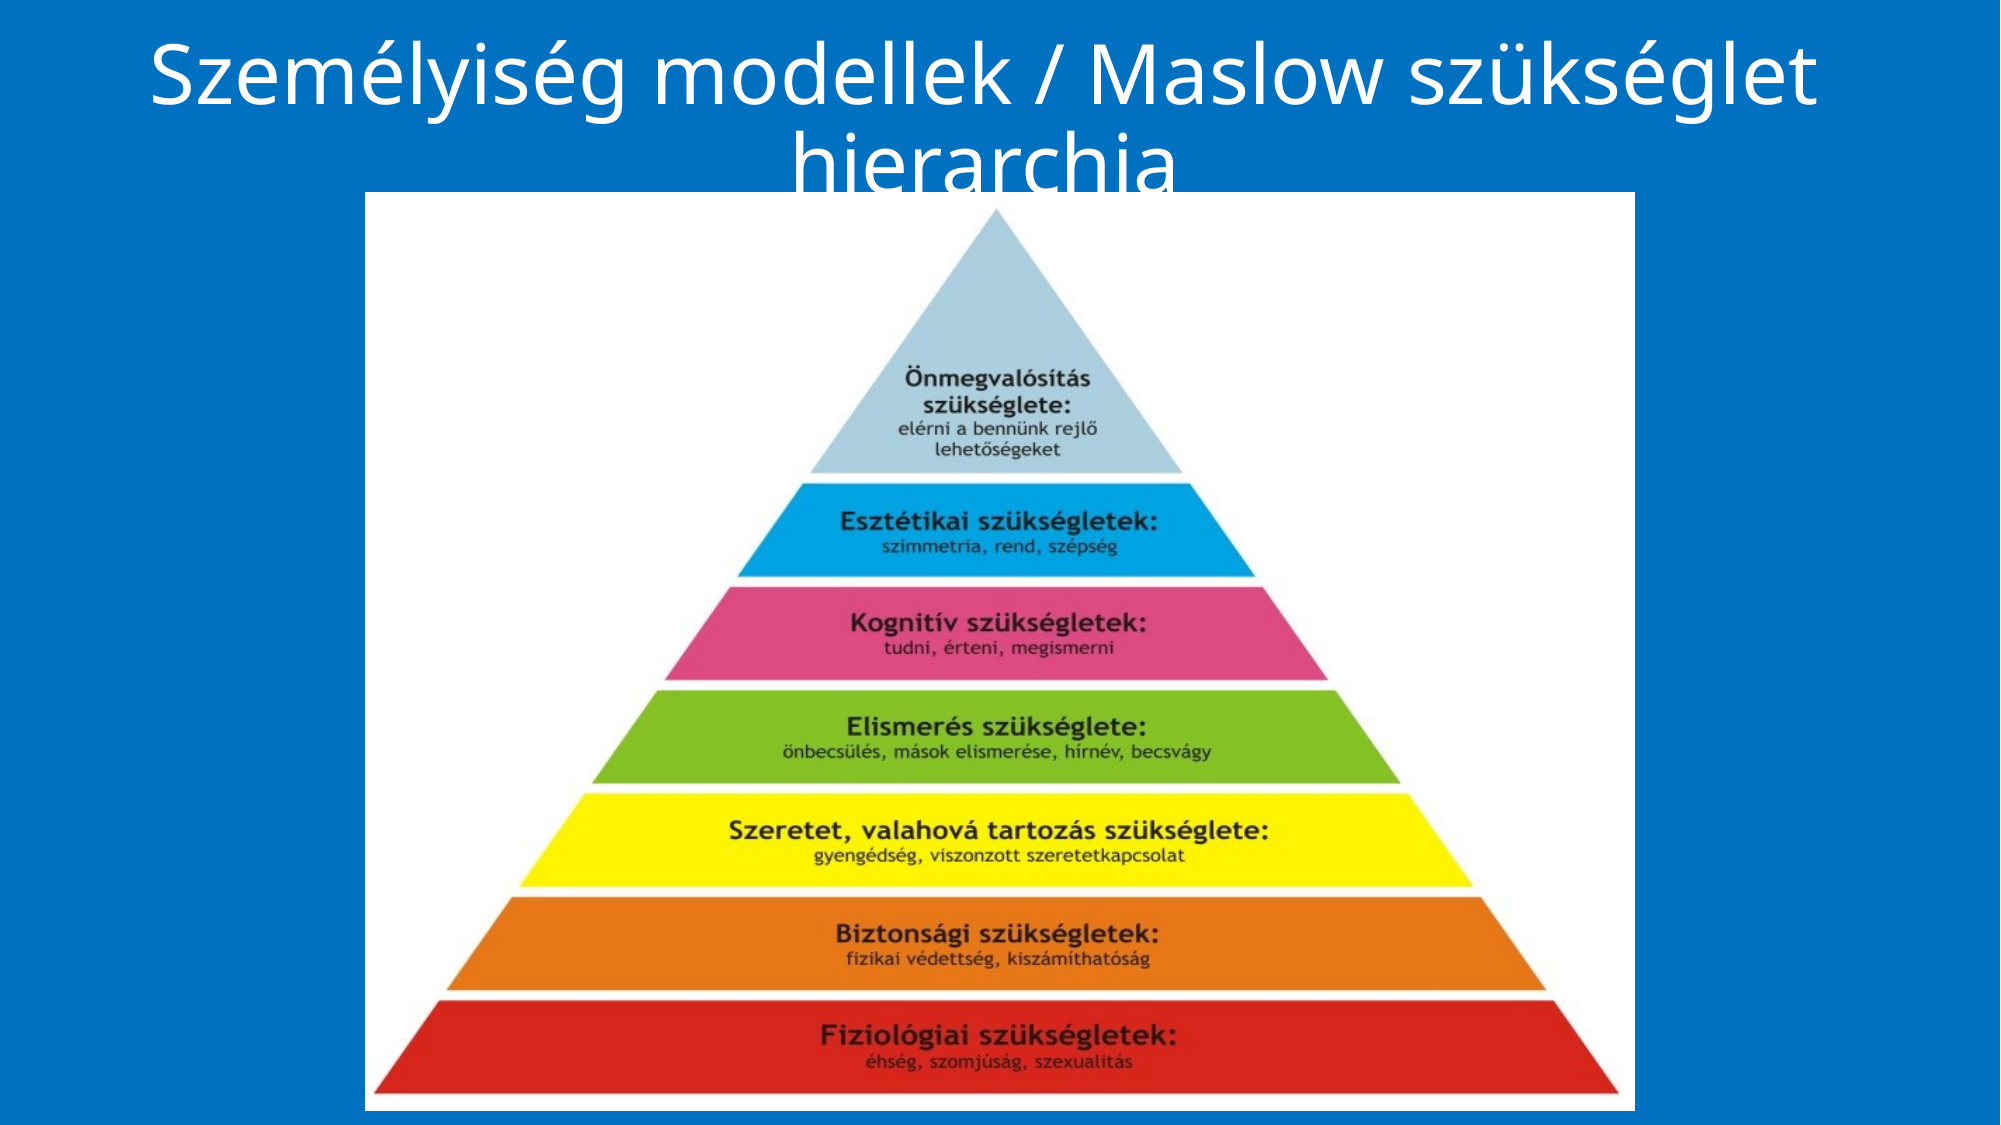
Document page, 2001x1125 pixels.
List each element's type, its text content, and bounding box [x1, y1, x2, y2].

picture [365, 192, 1635, 1111]
title Személyiség modellek / Maslow szükséglet hierarchia [0, 24, 1971, 221]
